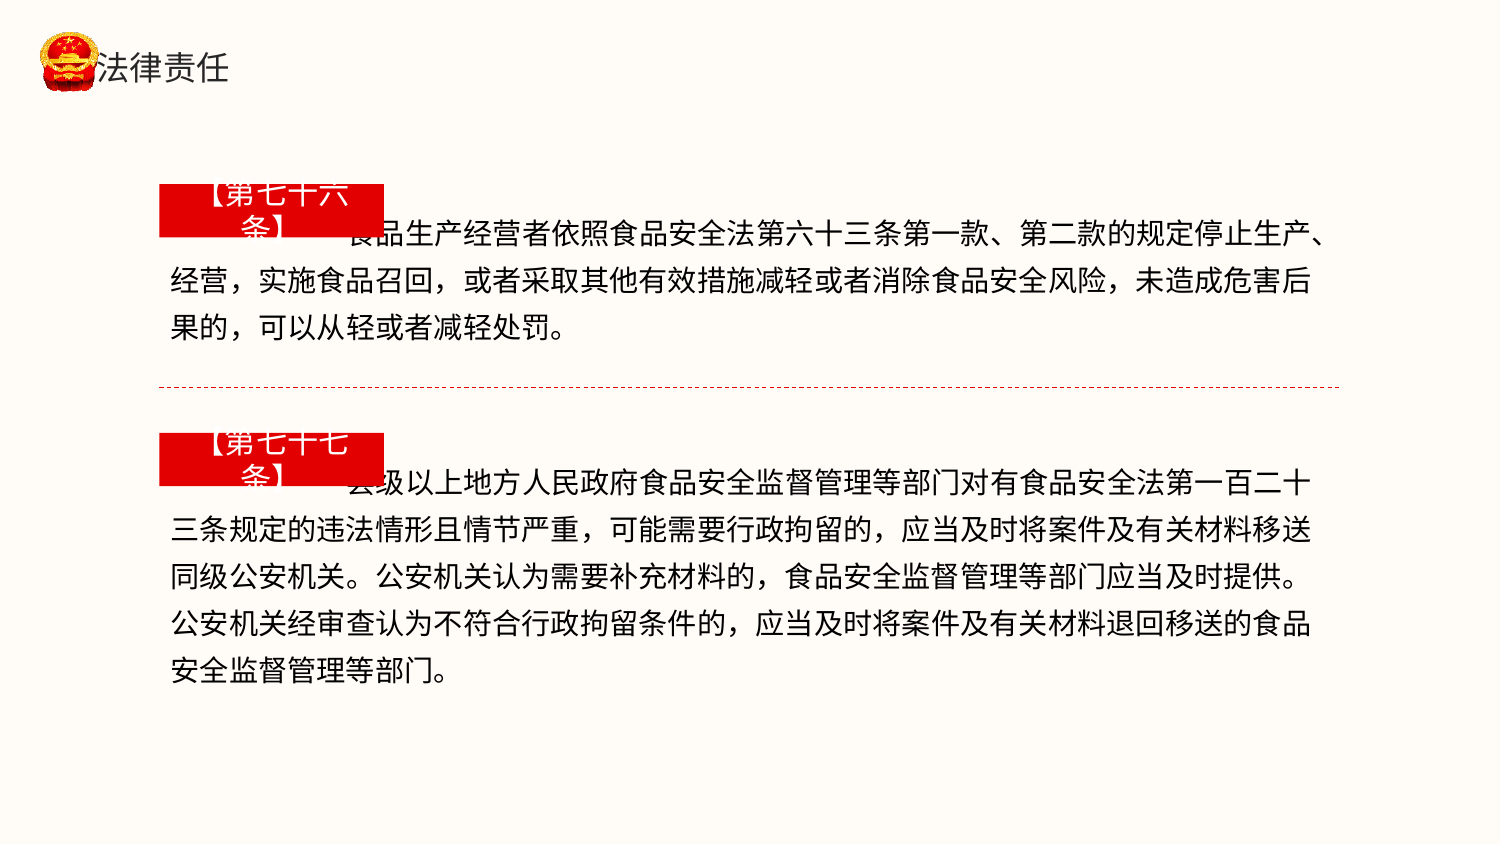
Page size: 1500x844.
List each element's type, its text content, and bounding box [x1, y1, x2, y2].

text_box 县级以上地方人民政府食品安全监督管理等部门对有食品安全法第一百二十三条规定的违法情形且情节严重，可能需要行政拘留的，应当及时将案件及有关材料移送同级公安机关。公安机关认为需要补充材料的，食品安全监督管理等部门应当及时提供。公安机关经审查认为不符合行政拘留条件的，应当及时将案件及有关材料退回移送的食品安全监督管理等部门。 [159, 446, 1341, 694]
text_box 食品生产经营者依照食品安全法第六十三条第一款、第二款的规定停止生产、经营，实施食品召回，或者采取其他有效措施减轻或者消除食品安全风险，未造成危害后果的，可以从轻或者减轻处罚。 [159, 197, 1341, 351]
picture [31, 21, 104, 97]
text_box 法律责任 [81, 37, 588, 98]
text_box 【第七十六条】 [158, 183, 385, 238]
text_box 【第七十七条】 [158, 432, 385, 487]
